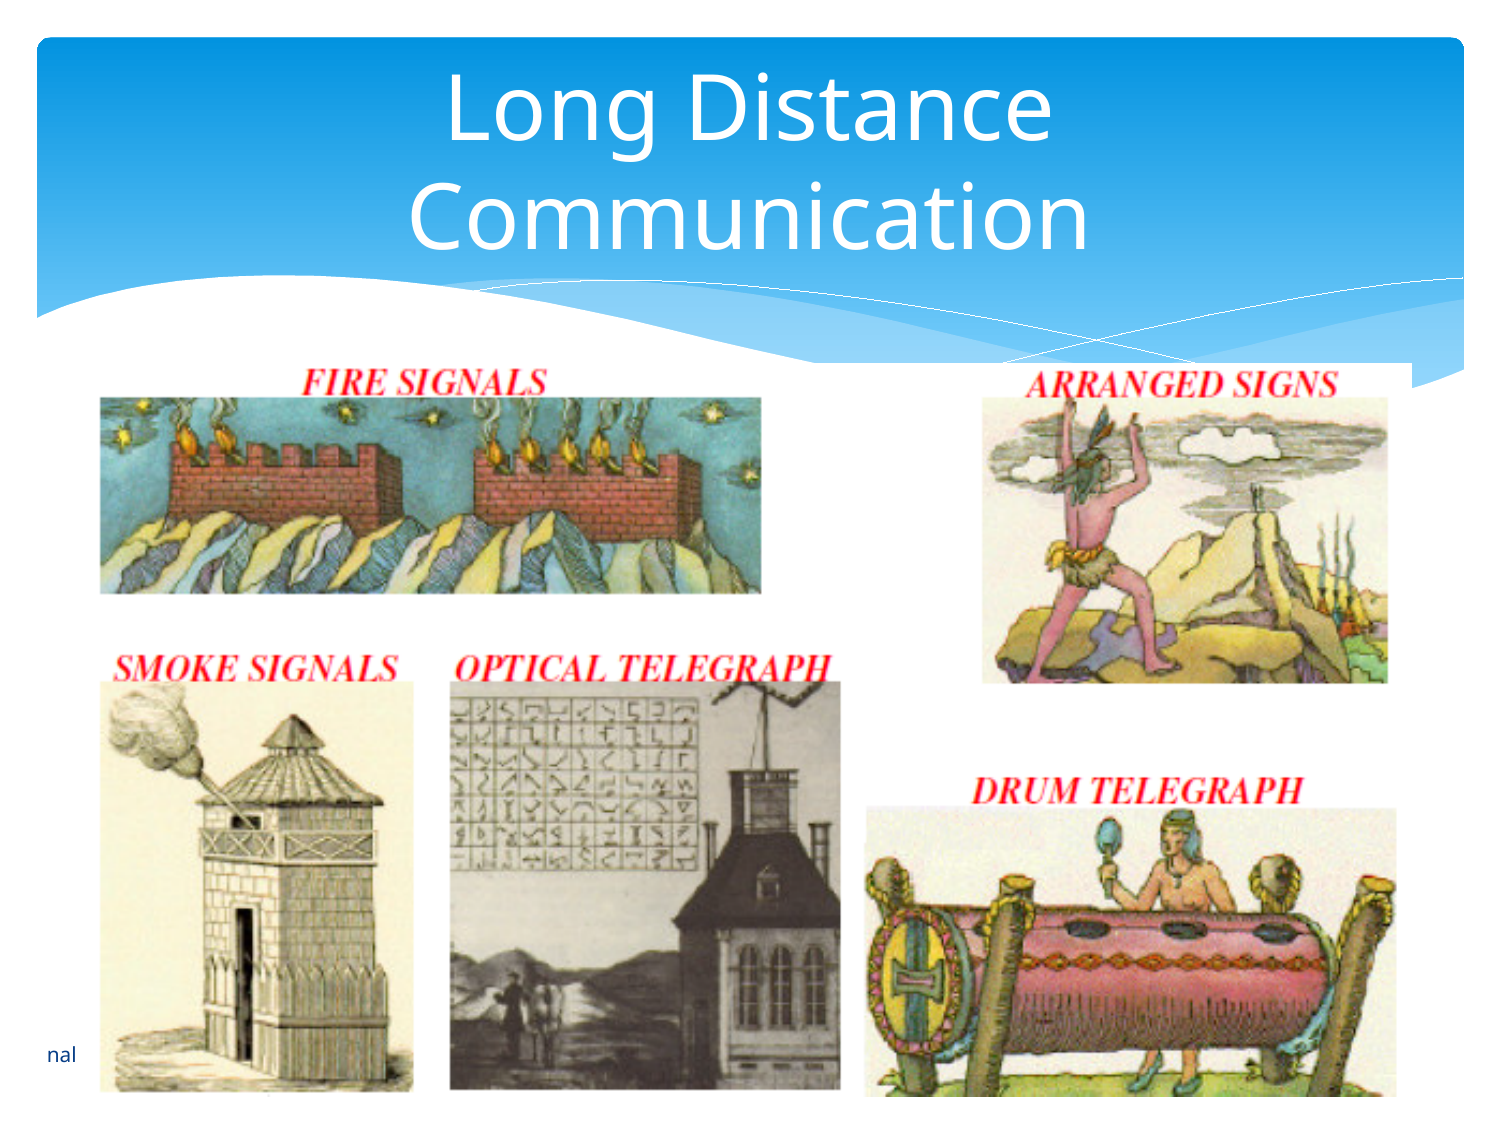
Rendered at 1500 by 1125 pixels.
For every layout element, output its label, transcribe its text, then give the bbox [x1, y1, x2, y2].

footer nalhareqi-2016 [31, 1025, 68, 1086]
picture [74, 363, 1412, 1098]
title Long Distance Communication [75, 55, 1425, 261]
